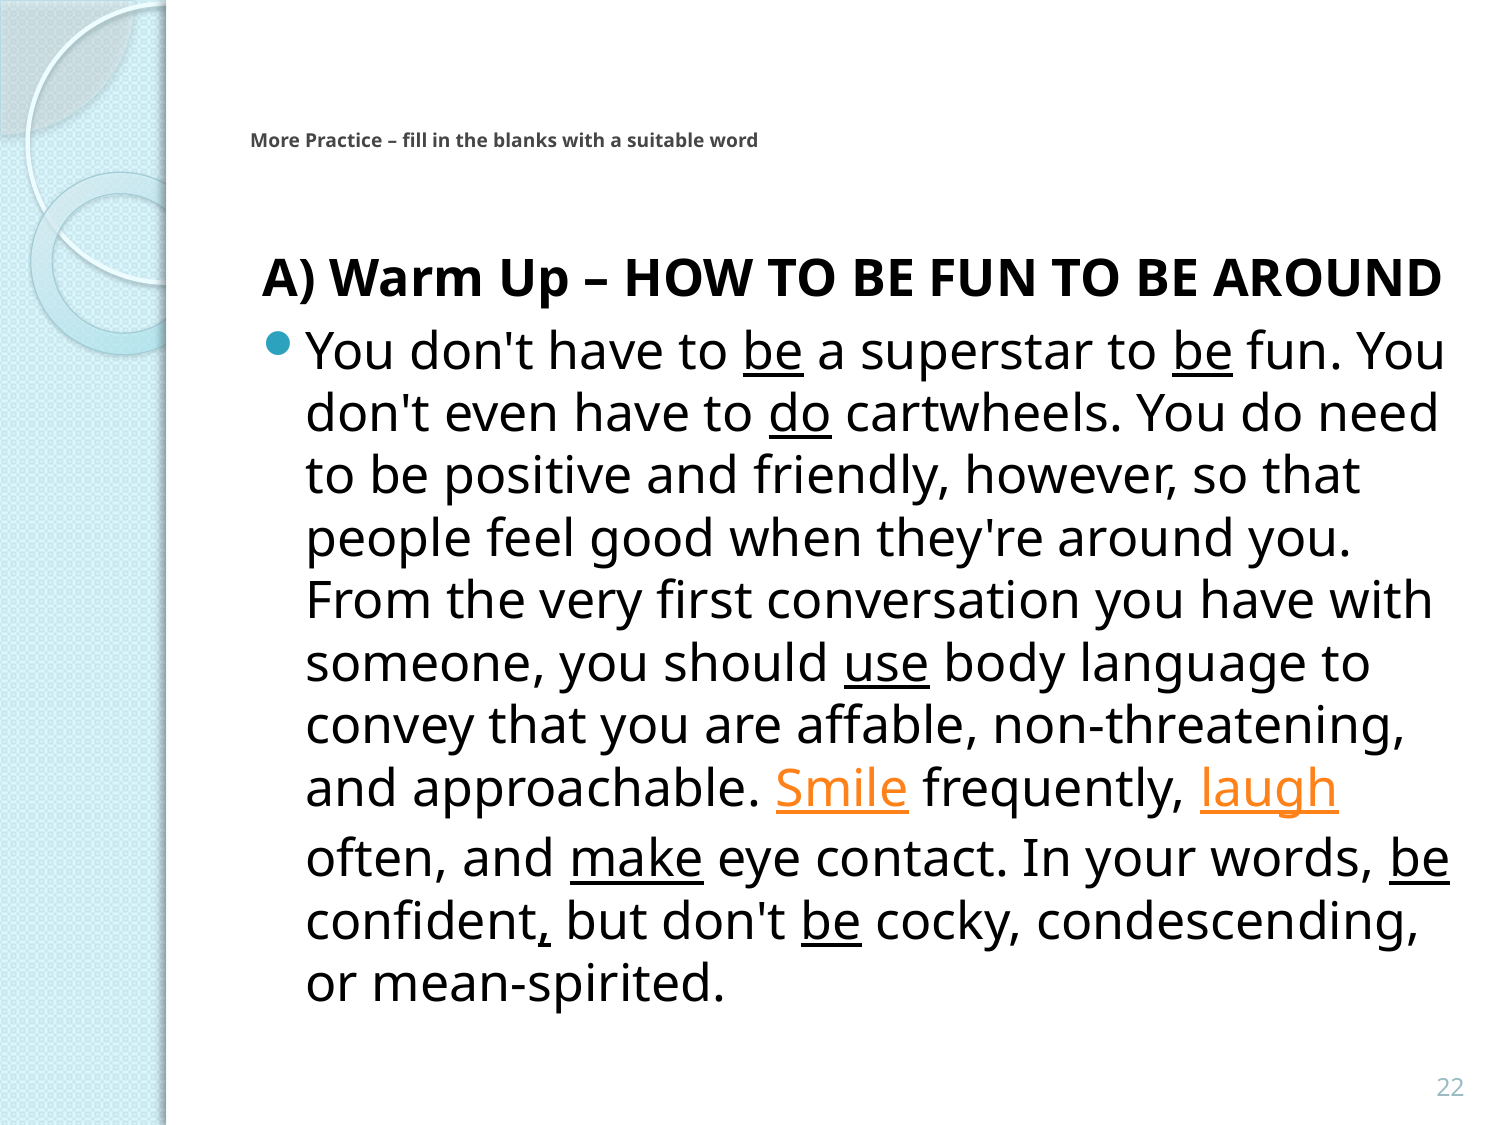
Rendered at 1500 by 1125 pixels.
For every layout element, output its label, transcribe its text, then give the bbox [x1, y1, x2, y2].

slide_number 22 [1413, 1034, 1488, 1113]
title More Practice – fill in the blanks with a suitable word [235, 45, 1466, 233]
list A) Warm Up – HOW TO BE FUN TO BE AROUND You don't have to be a superstar to be fun. You don't even have to do cartwheels. You do need to be positive and friendly, however, so that people feel good when they're around you. From the very first conversation you have with someone, you should use body language to convey that you are affable, non-threatening, and approachable. Smile frequently, laugh often, and make eye contact. In your words, be confident, but don't be cocky, condescending, or mean-spirited. [235, 237, 1466, 1025]
